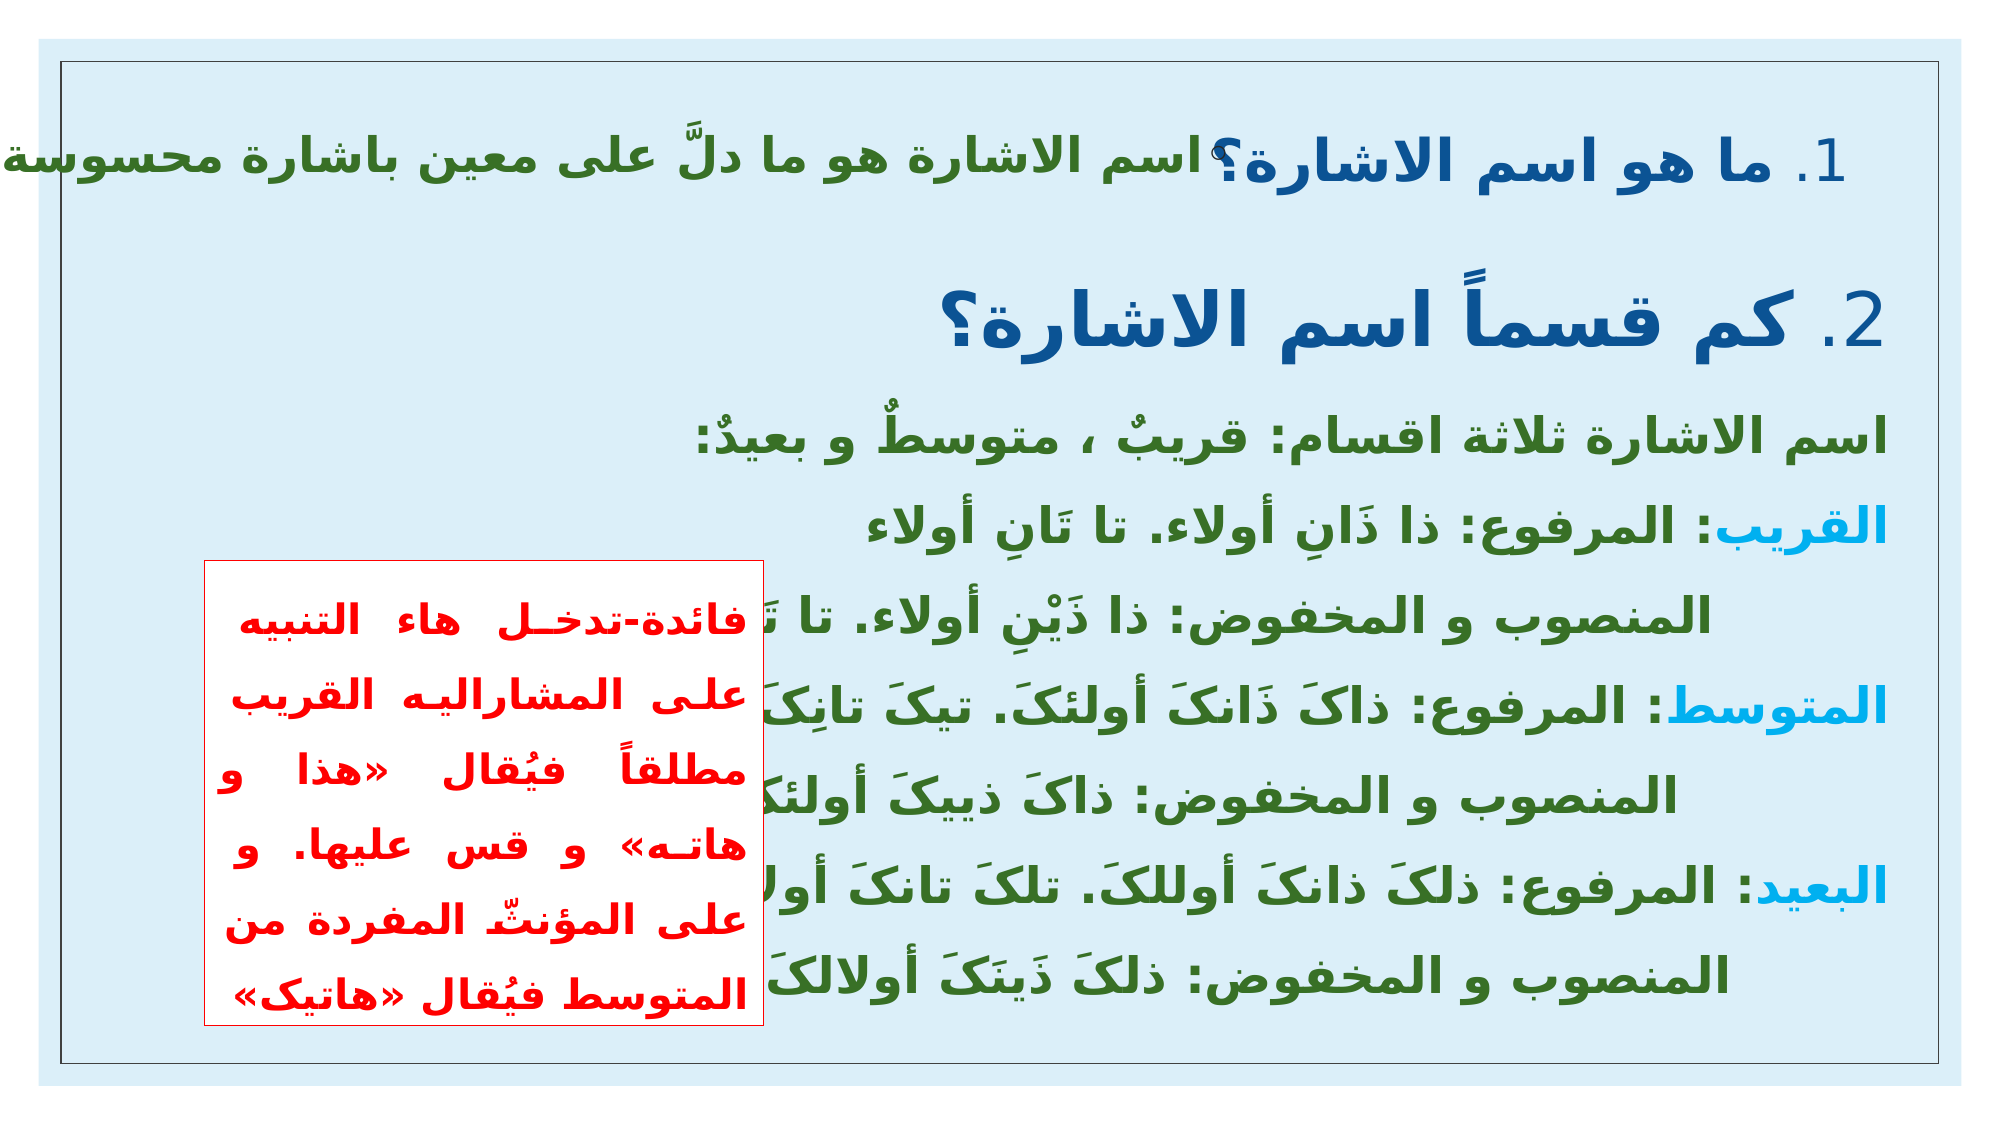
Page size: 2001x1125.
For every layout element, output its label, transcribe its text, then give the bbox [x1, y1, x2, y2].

text_box فائدة-تدخل هاء التنبیه علی المشارالیه القریب مطلقاً فیُقال «هذا و هاته» و قس علیها. و علی المؤنثّ المفردة من المتوسط فیُقال «هاتیک» [204, 560, 764, 1026]
list اسم الاشارة هو ما دلَّ علی معین باشارة محسوسة الیه [0, 116, 1241, 218]
text_box اسم الاشارة ثلاثة اقسام: قریبٌ ، متوسطٌ و بعیدٌ: القریب: المرفوع: ذا ذَانِ أولاء. تا تَانِ أولاء المنصوب و المخفوض: ذا ذَیْنِ أولاء. تا تَیْنِ أولاء المتوسط: المرفوع: ذاکَ ذَانکَ أولئکَ. تیکَ تانِکَ أولئکَ المنصوب و المخفوض: ذاکَ ذیيکَ أولئکَ. تیکَ تیئکَ أولئکَ البعید: المرفوع: ذلکَ ذانکَ أوللکَ. تلکَ تانکَ أولالکَ المنصوب و المخفوض: ذلکَ ذَینَکَ أولالکَ. تلکَ تینَکَ أولالکَ [81, 366, 1905, 1011]
title 1. ما هو اسم الاشارة؟ [1193, 27, 1865, 217]
text_box 2. کم قسماً اسم الاشارة؟ [621, 217, 1905, 366]
